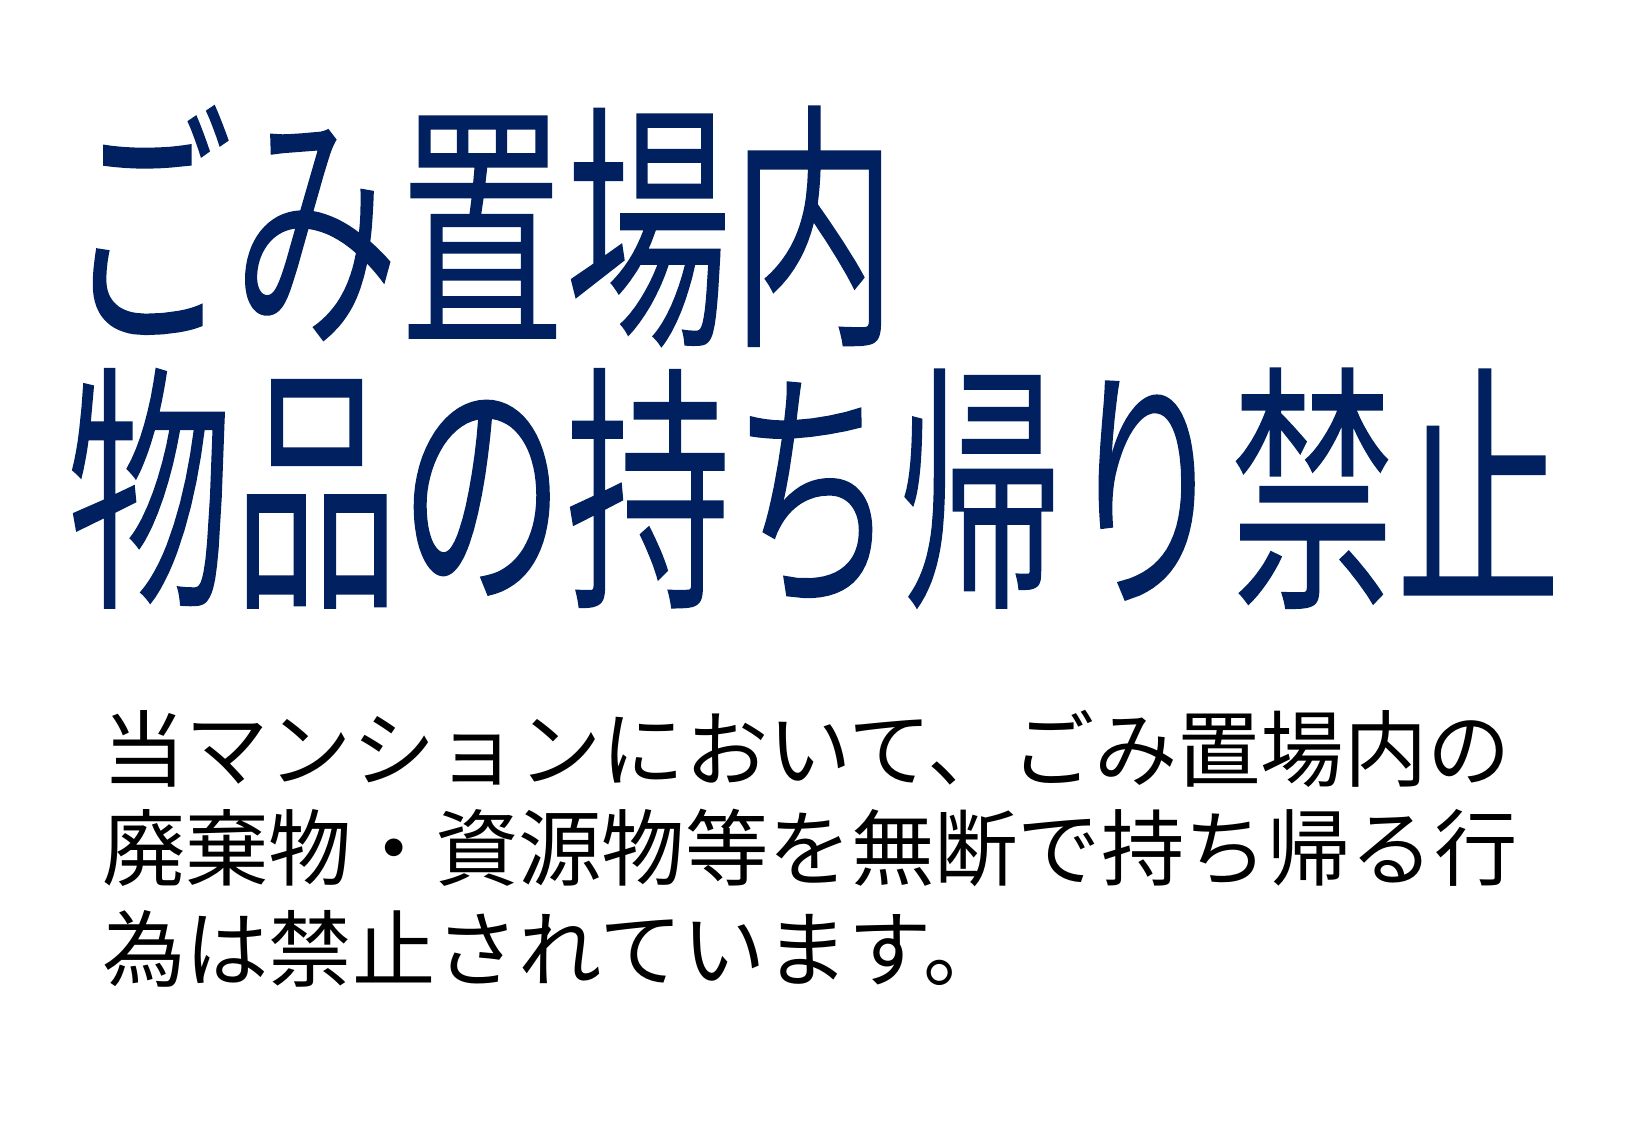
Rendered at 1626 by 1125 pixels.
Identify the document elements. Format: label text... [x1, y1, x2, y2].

text_box 当マンションにおいて、ごみ置場内の廃棄物・資源物等を無断で持ち帰る行為は禁止されています。 [87, 689, 1538, 1005]
